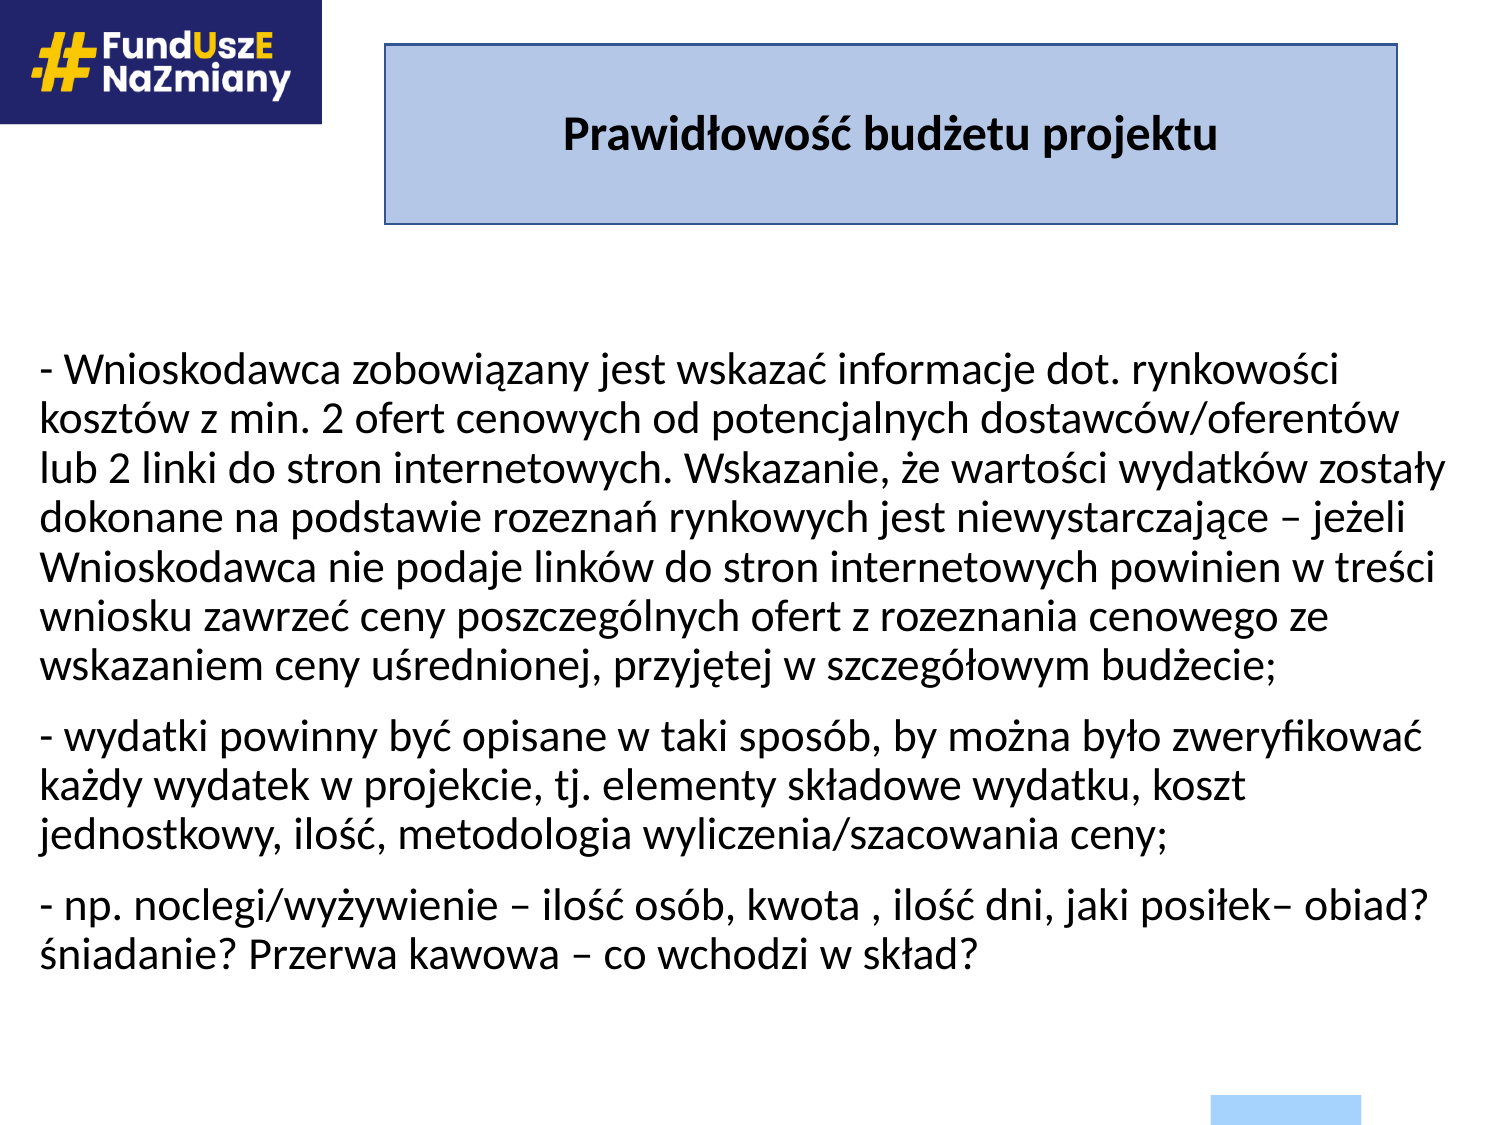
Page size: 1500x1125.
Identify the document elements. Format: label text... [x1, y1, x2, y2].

title Prawidłowość budżetu projektu [384, 43, 1398, 225]
picture [0, 0, 1500, 1125]
list - Wnioskodawca zobowiązany jest wskazać informacje dot. rynkowości kosztów z min. 2 ofert cenowych od potencjalnych dostawców/oferentów lub 2 linki do stron internetowych. Wskazanie, że wartości wydatków zostały dokonane na podstawie rozeznań rynkowych jest niewystarczające – jeżeli Wnioskodawca nie podaje linków do stron internetowych powinien w treści wniosku zawrzeć ceny poszczególnych ofert z rozeznania cenowego ze wskazaniem ceny uśrednionej, przyjętej w szczegółowym budżecie; - wydatki powinny być opisane w taki sposób, by można było zweryfikować każdy wydatek w projekcie, tj. elementy składowe wydatku, koszt jednostkowy, ilość, metodologia wyliczenia/szacowania ceny; - np. noclegi/wyżywienie – ilość osób, kwota , ilość dni, jaki posiłek– obiad? śniadanie? Przerwa kawowa – co wchodzi w skład? [24, 337, 1482, 1048]
